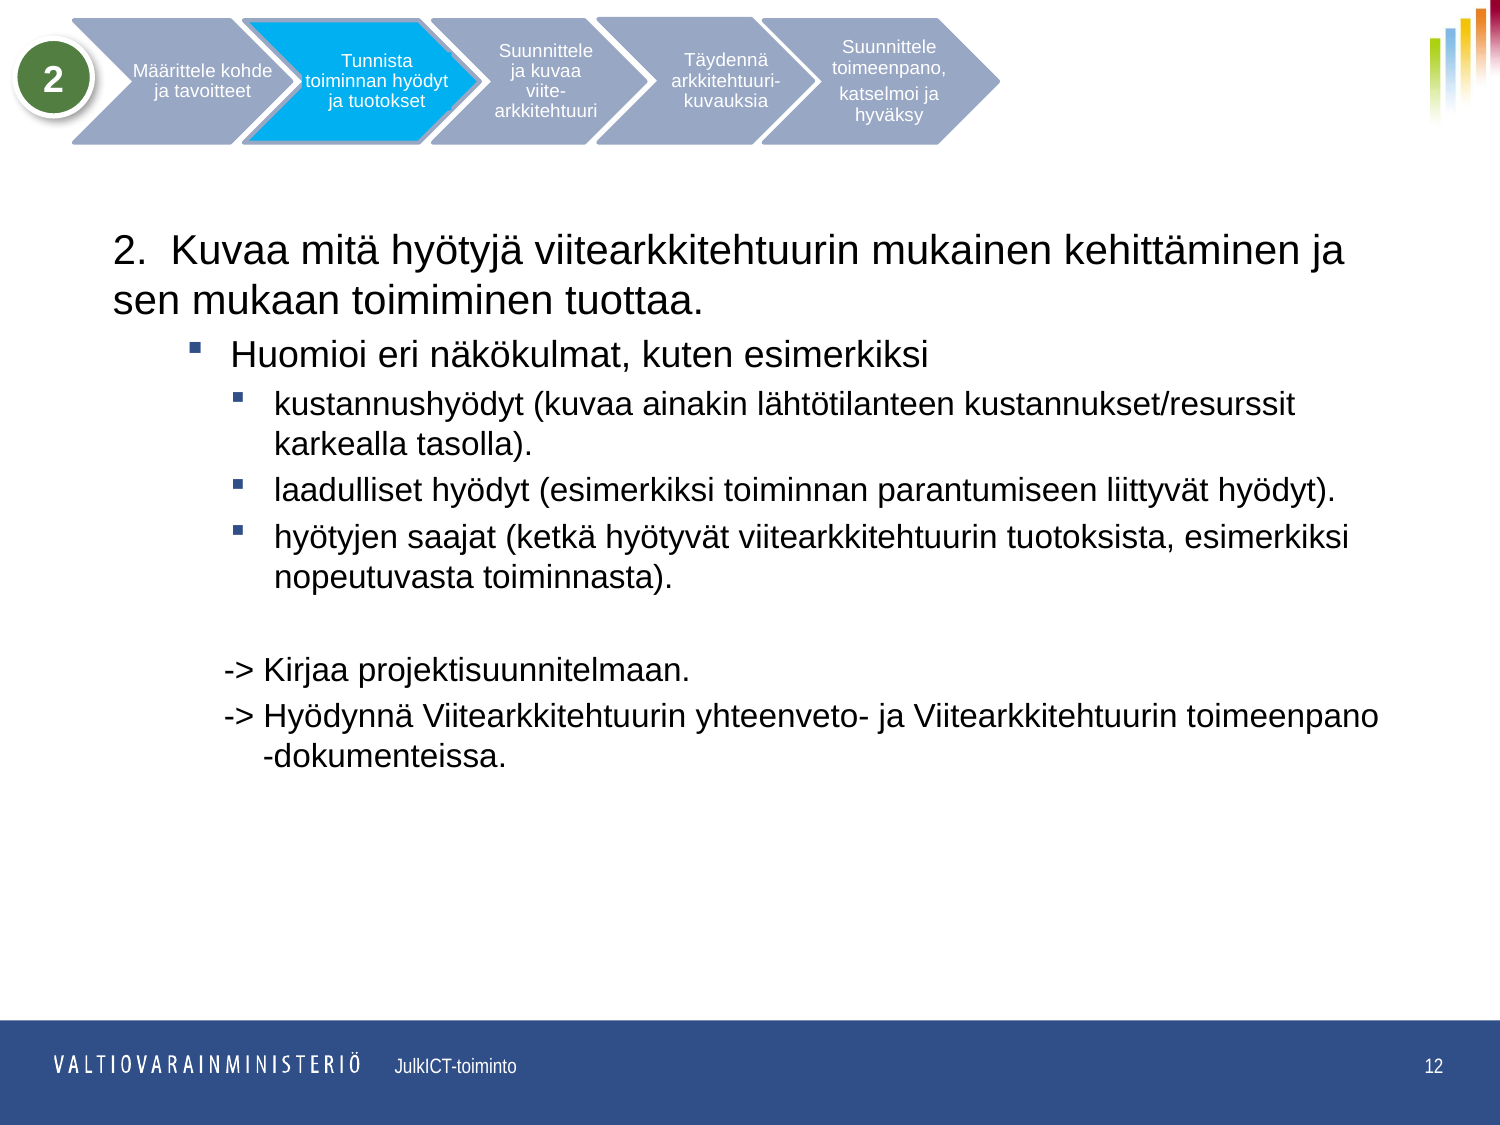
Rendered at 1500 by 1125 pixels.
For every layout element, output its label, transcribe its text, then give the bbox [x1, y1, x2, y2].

slide_number 12 [1379, 1045, 1459, 1081]
list 2. Kuvaa mitä hyötyjä viitearkkitehtuurin mukainen kehittäminen ja sen mukaan toimiminen tuottaa. Huomioi eri näkökulmat, kuten esimerkiksi kustannushyödyt (kuvaa ainakin lähtötilanteen kustannukset/resurssit karkealla tasolla). laadulliset hyödyt (esimerkiksi toiminnan parantumiseen liittyvät hyödyt). hyötyjen saajat (ketkä hyötyvät viitearkkitehtuurin tuotoksista, esimerkiksi nopeutuvasta toiminnasta). -> Kirjaa projektisuunnitelmaan. -> Hyödynnä Viitearkkitehtuurin yhteenveto- ja Viitearkkitehtuurin toimeenpano -dokumenteissa. [97, 156, 1403, 1006]
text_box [643, 0, 768, 189]
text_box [121, 0, 244, 191]
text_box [477, 0, 601, 188]
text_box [819, 0, 943, 199]
text_box 2 [14, 38, 93, 116]
picture [1430, 0, 1500, 143]
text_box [300, 0, 424, 200]
